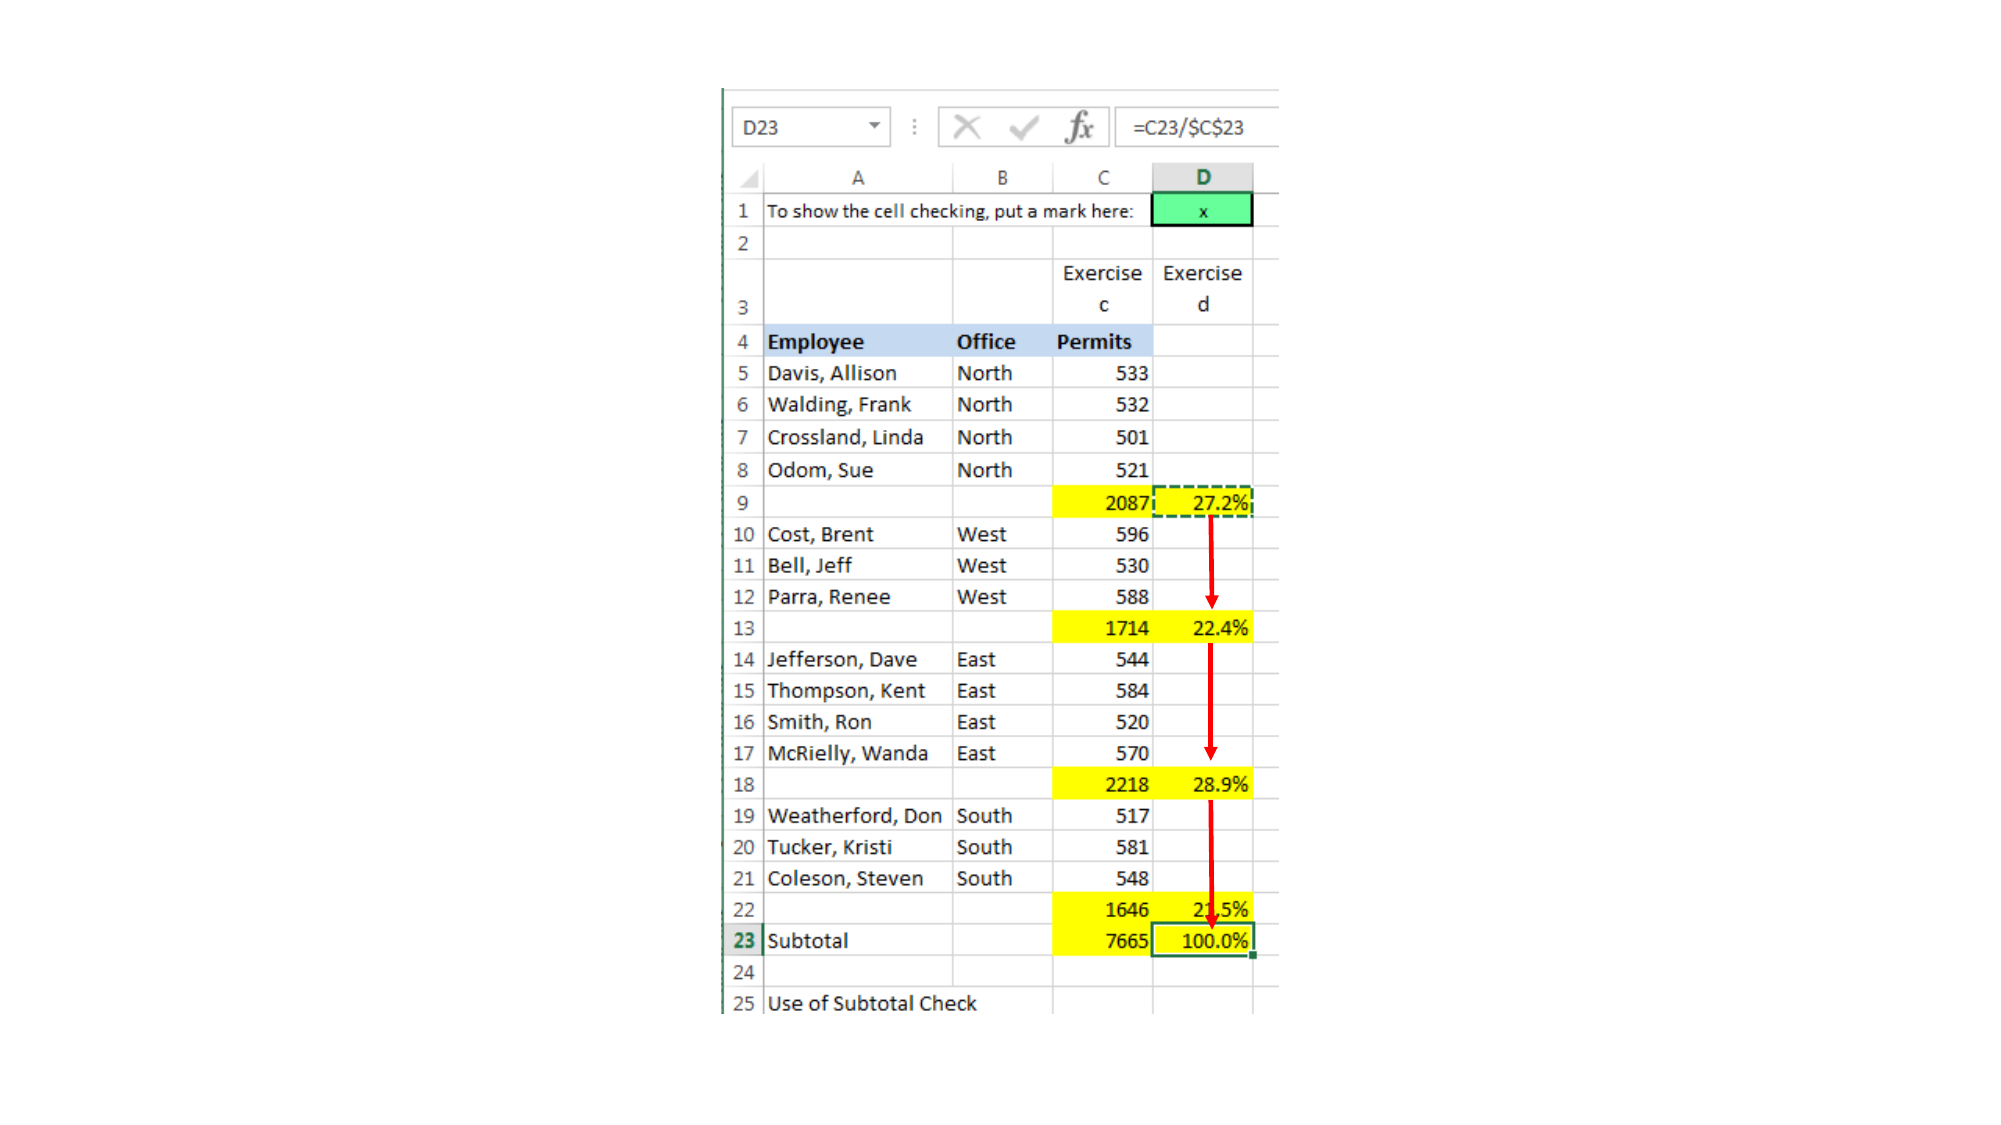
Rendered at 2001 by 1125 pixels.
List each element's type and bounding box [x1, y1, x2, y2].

list [721, 88, 1279, 1014]
